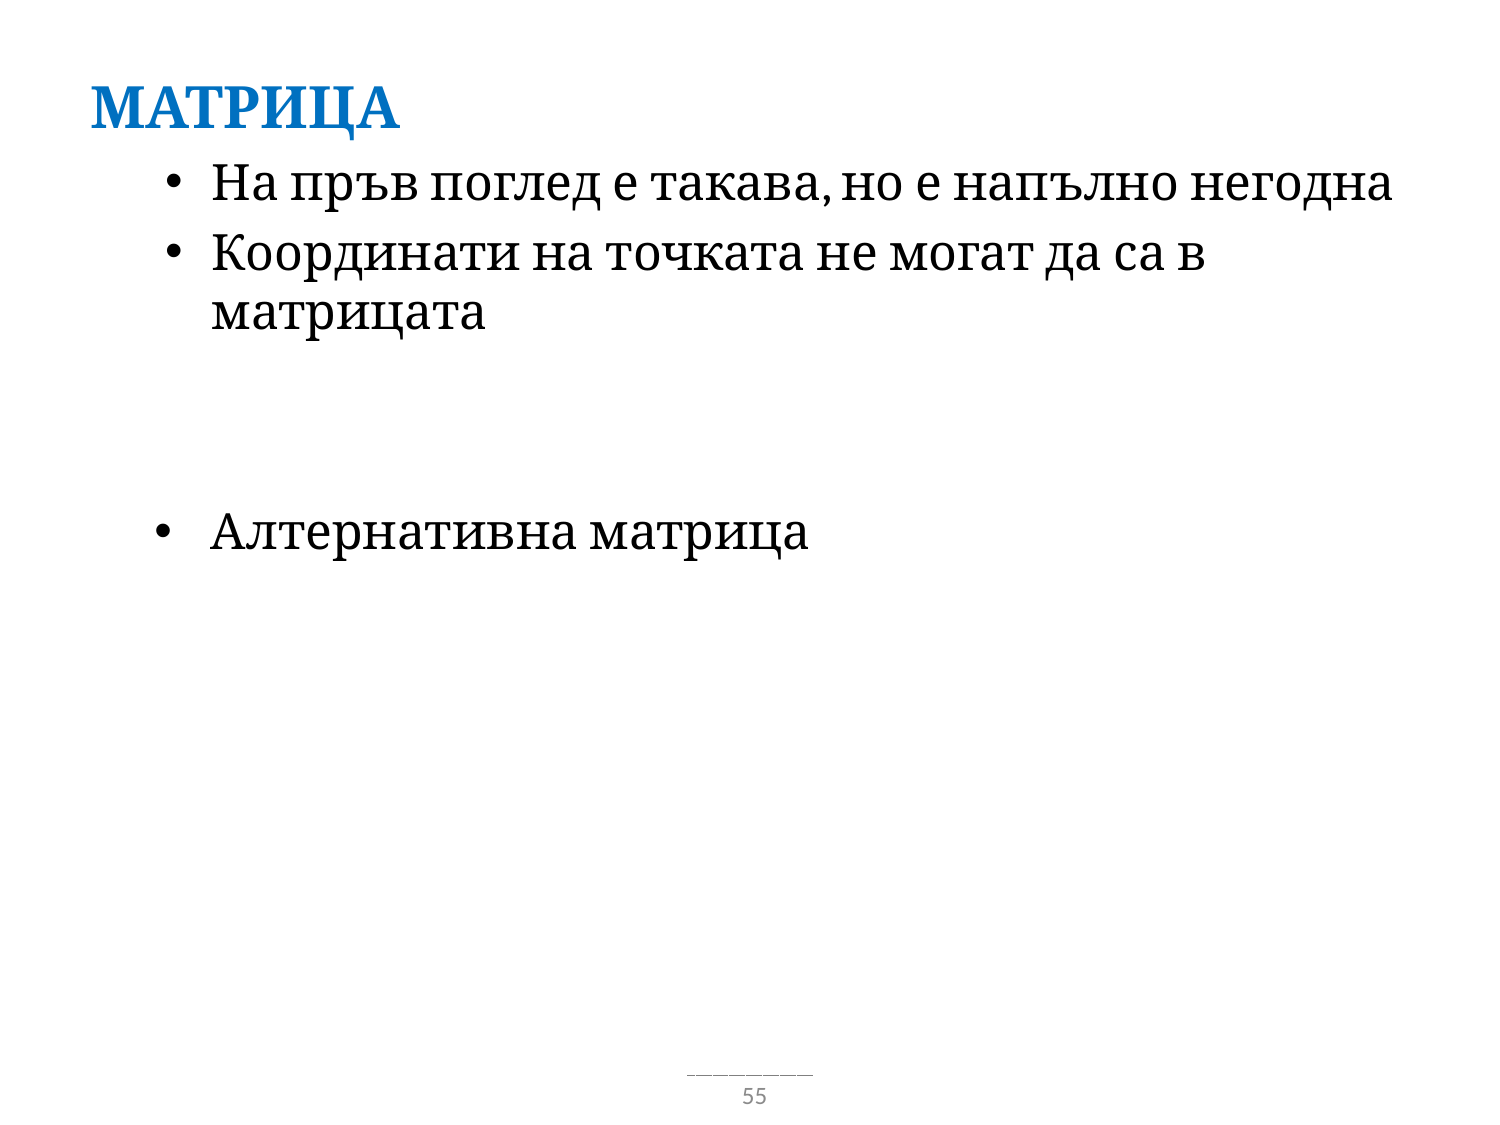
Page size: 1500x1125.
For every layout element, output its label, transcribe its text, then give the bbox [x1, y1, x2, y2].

slide_number 55 [579, 1065, 930, 1125]
